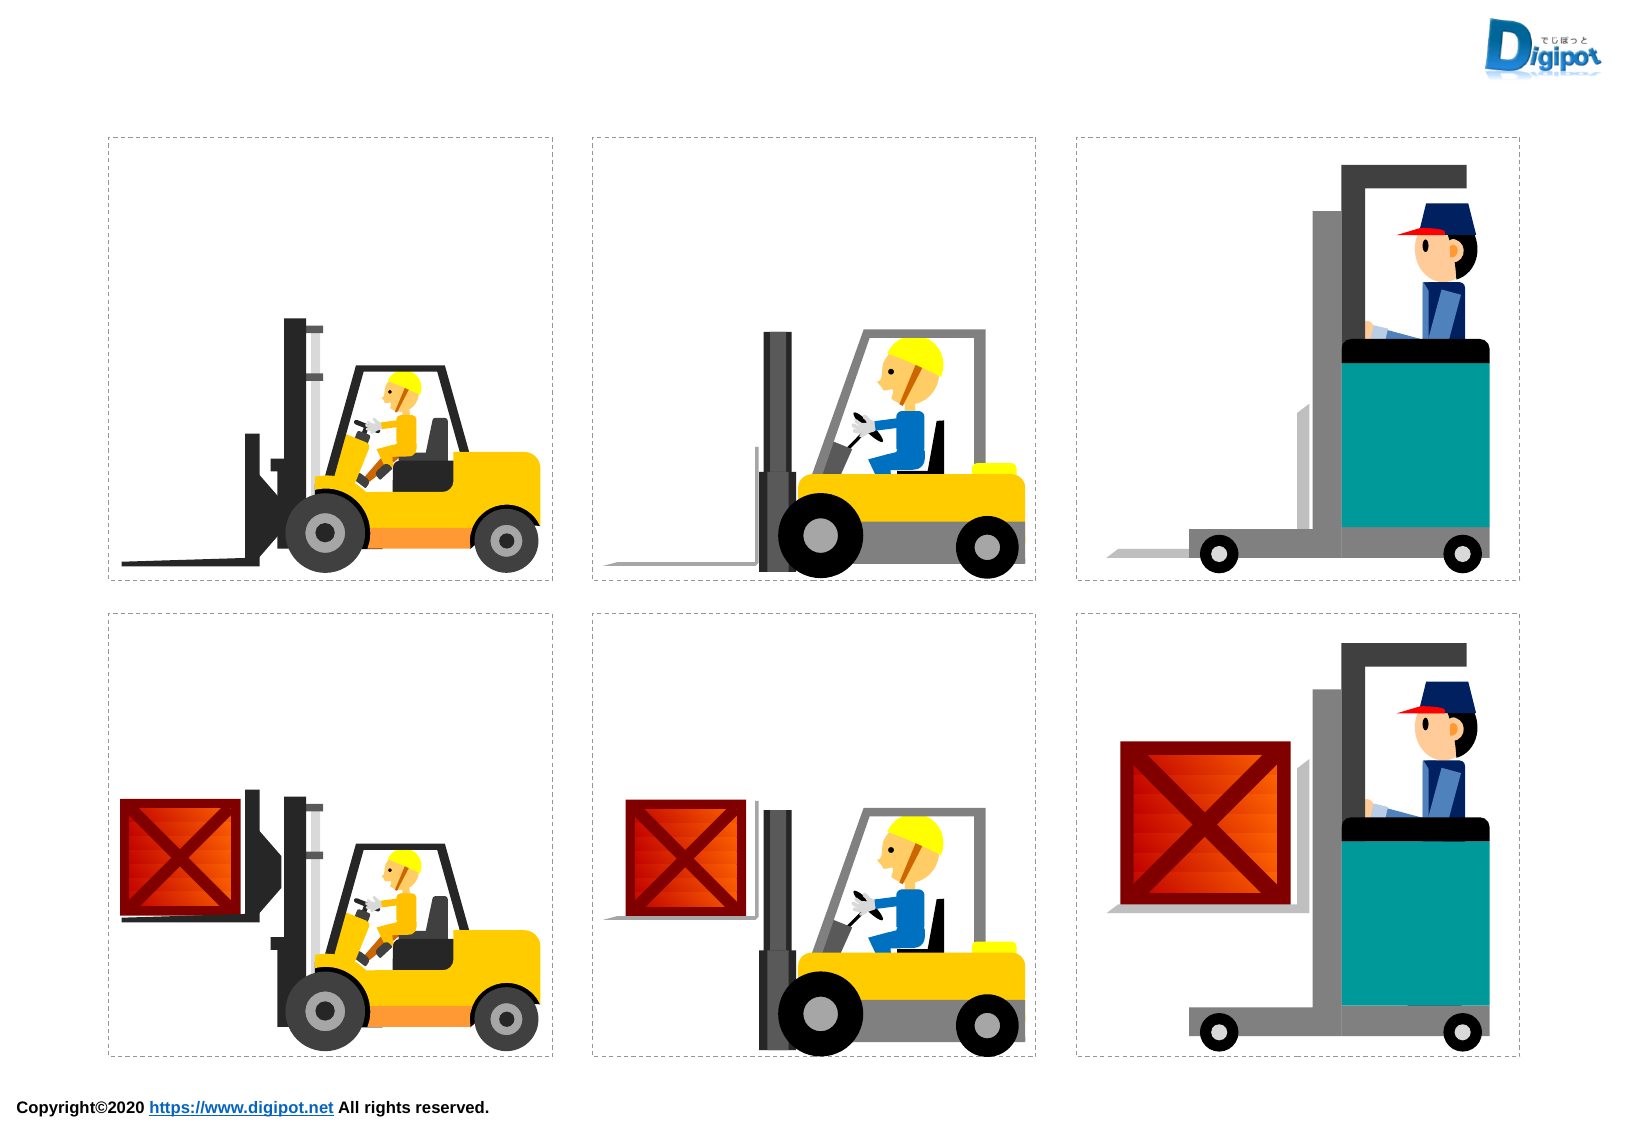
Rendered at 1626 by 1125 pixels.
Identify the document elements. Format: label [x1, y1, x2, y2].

text_box [1106, 164, 1490, 574]
text_box [109, 787, 541, 1052]
picture [1485, 18, 1602, 82]
text_box [121, 318, 541, 573]
text_box [1105, 642, 1490, 1052]
text_box [603, 787, 1026, 1058]
text_box [603, 329, 1026, 579]
